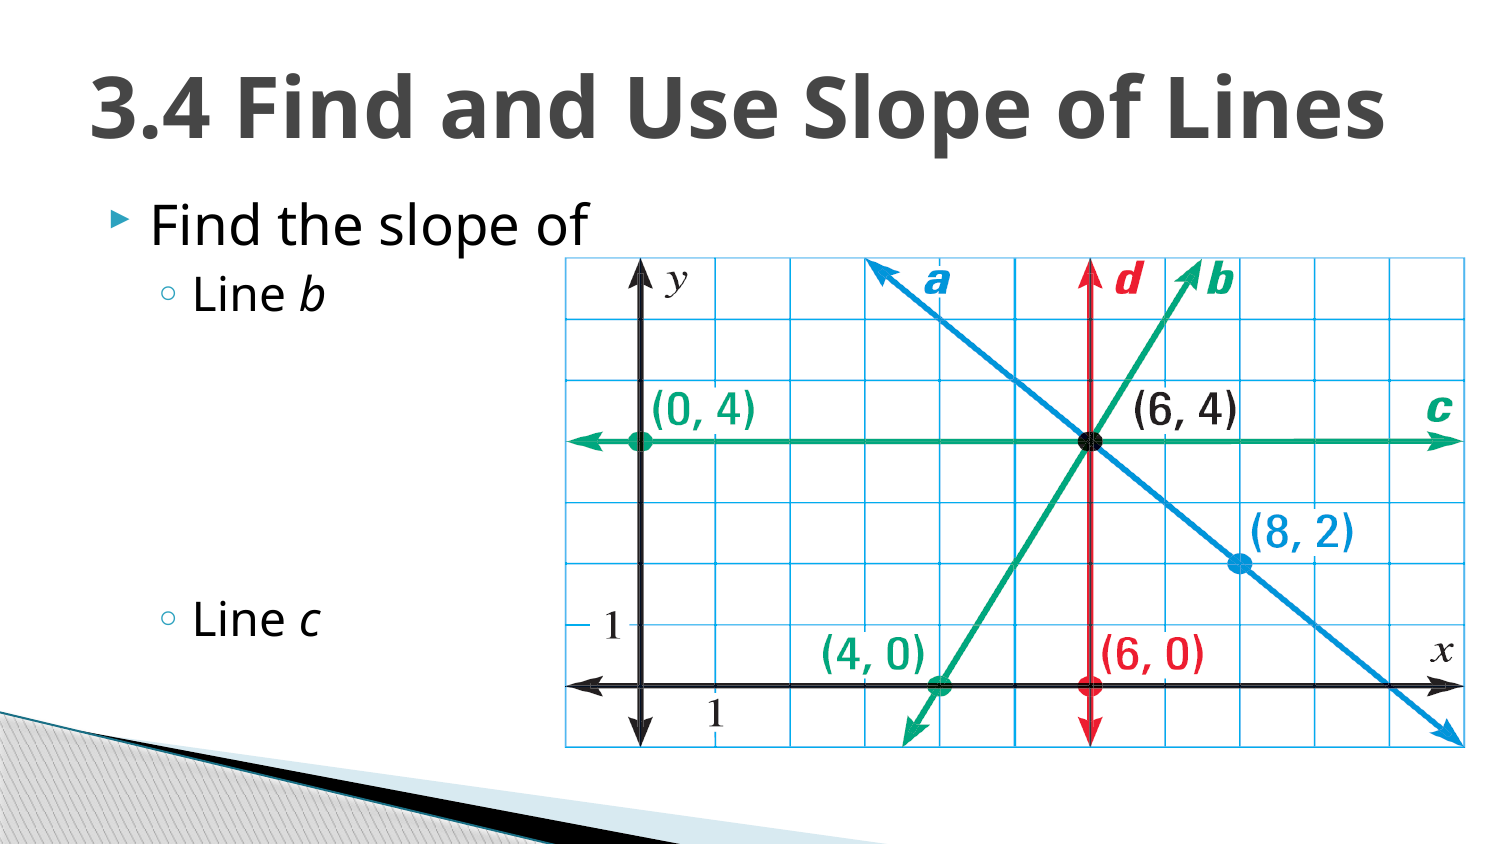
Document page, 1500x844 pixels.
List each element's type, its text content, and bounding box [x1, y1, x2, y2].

picture [562, 252, 1470, 751]
list Find the slope of Line b Line c [75, 182, 1425, 740]
title 3.4 Find and Use Slope of Lines [75, 33, 1425, 175]
